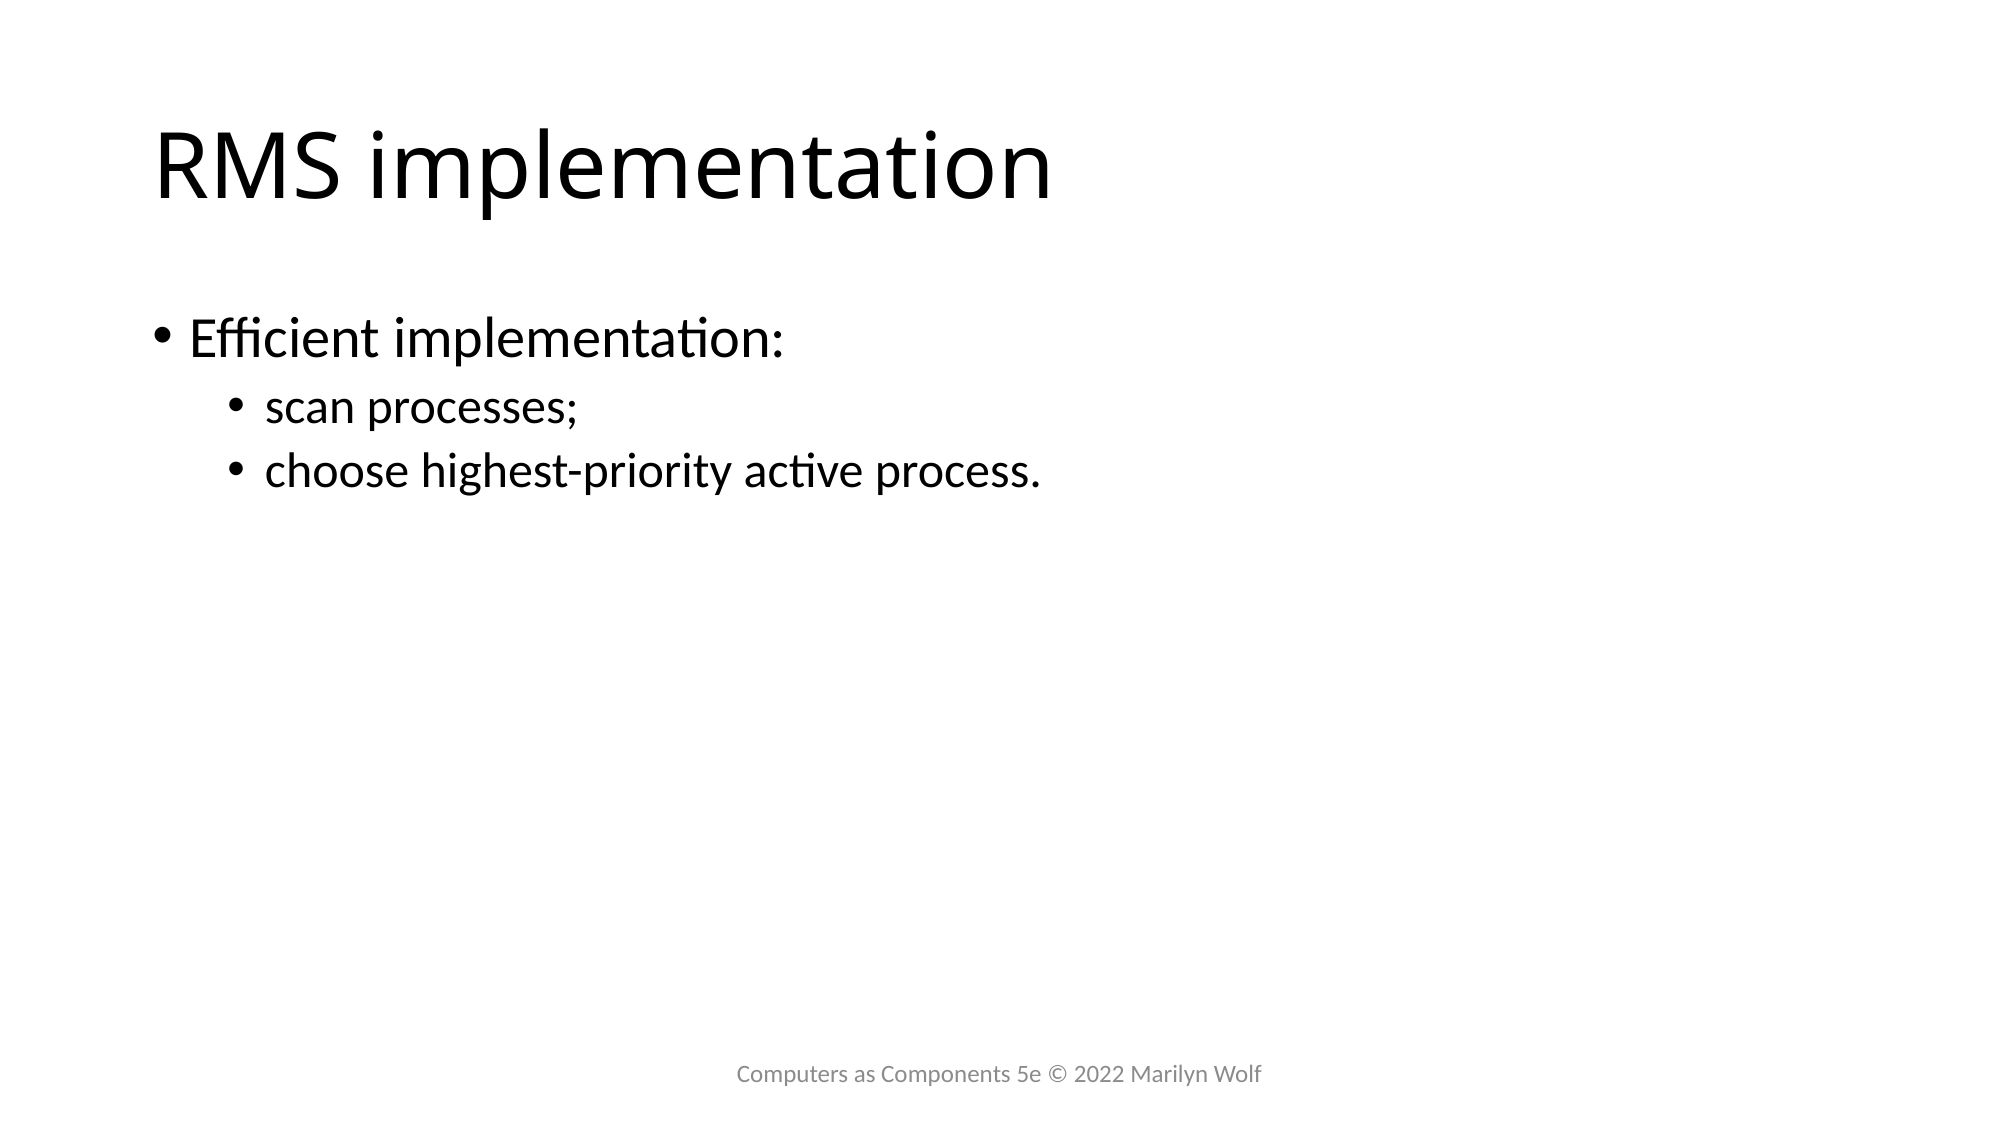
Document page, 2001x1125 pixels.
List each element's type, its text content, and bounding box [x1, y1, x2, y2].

list Efficient implementation: scan processes; choose highest-priority active process. [137, 299, 1863, 1014]
footer Computers as Components 5e © 2022 Marilyn Wolf [662, 1042, 1338, 1103]
title RMS implementation [137, 59, 1863, 278]
